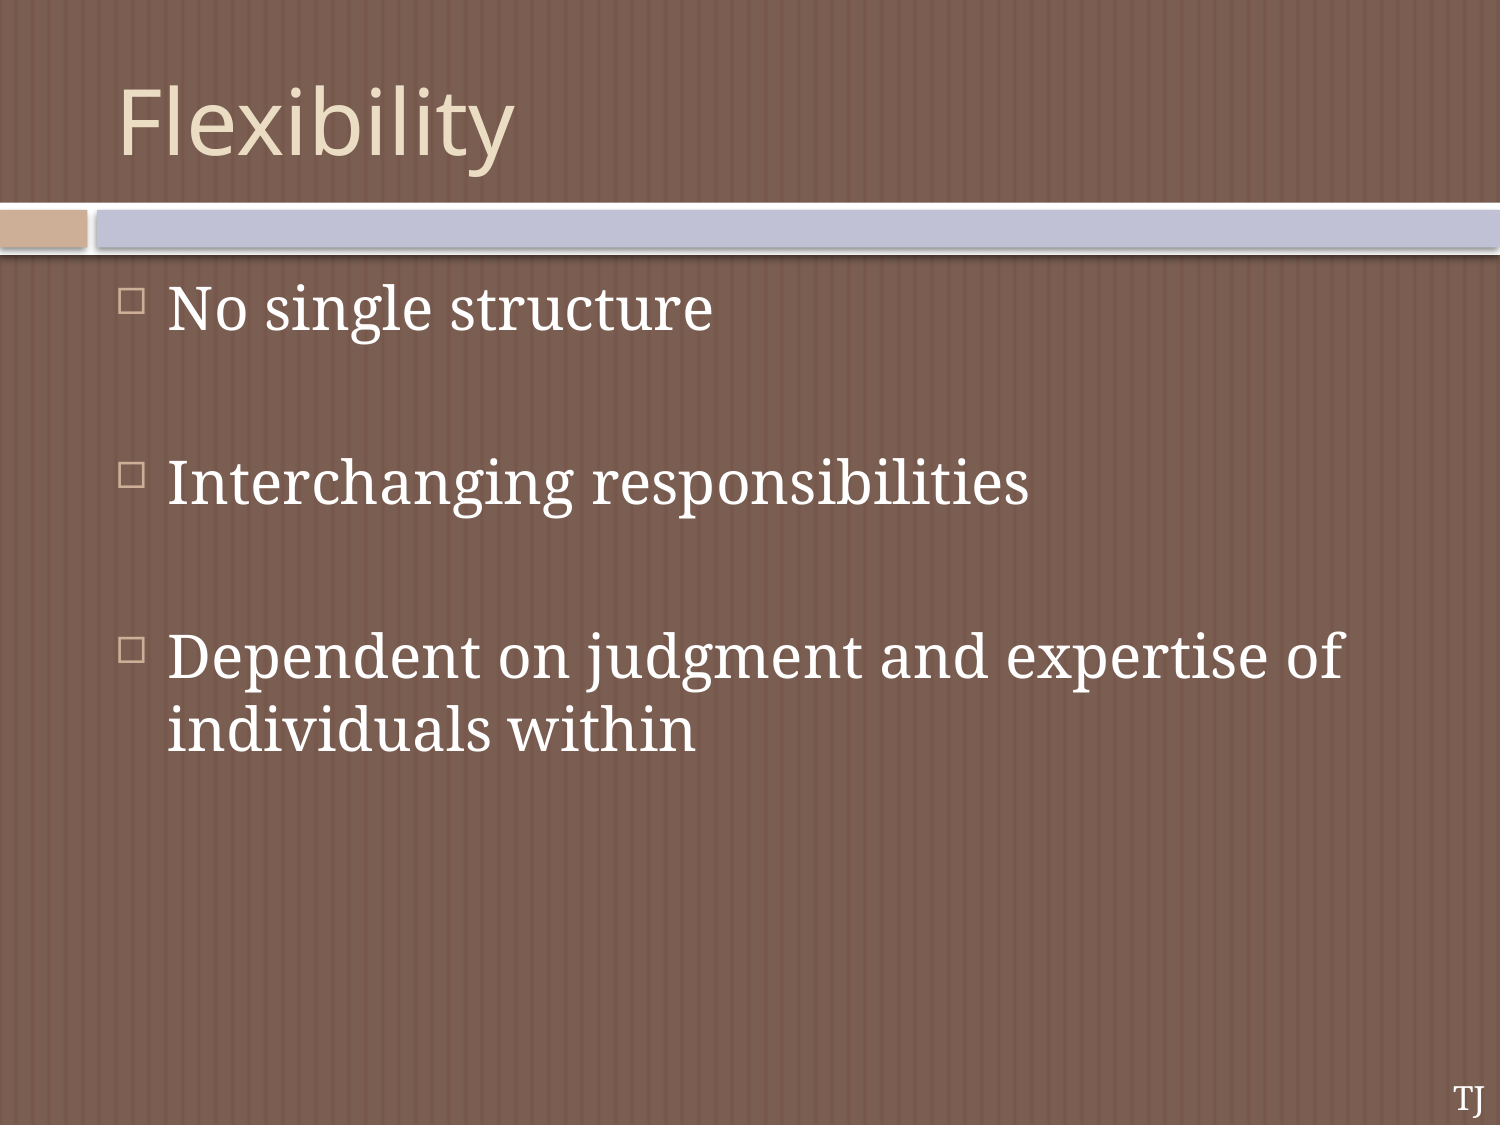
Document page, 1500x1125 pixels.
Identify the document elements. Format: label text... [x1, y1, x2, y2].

title Flexibility [100, 37, 1439, 201]
text_box TJ [1175, 1069, 1500, 1125]
list No single structure Interchanging responsibilities Dependent on judgment and expertise of individuals within [100, 262, 1439, 1001]
